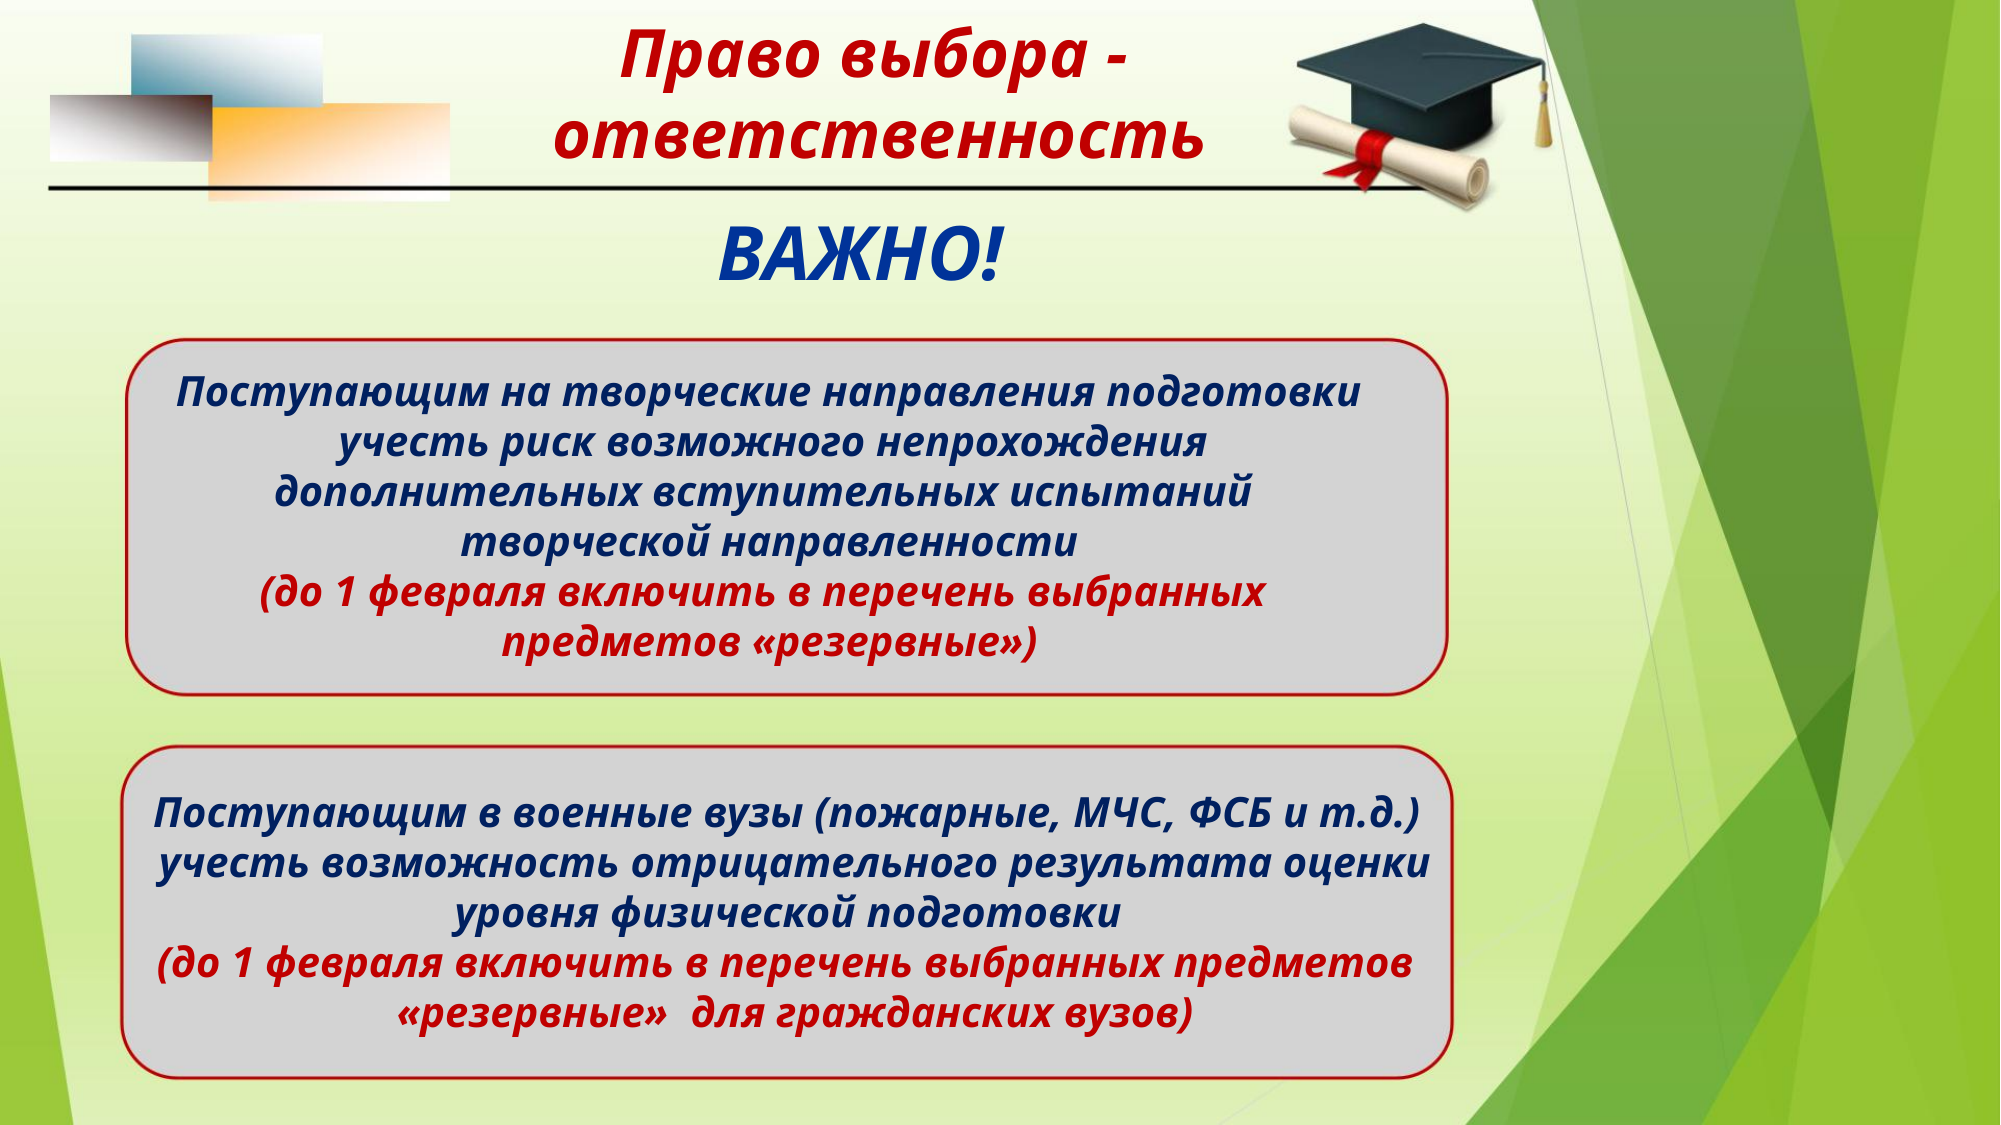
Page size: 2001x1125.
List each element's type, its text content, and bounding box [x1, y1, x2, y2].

text_box Поступающим в военные вузы (пожарные, МЧС, ФСБ и т.д.) учесть возможность отрицательного результата оценки уровня физической подготовки (до 1 февраля включить в перечень выбранных предметов «резервные» для гражданских вузов) [153, 788, 1464, 1036]
text_box [0, 0, 2000, 1125]
text_box ВАЖНО! [717, 211, 1059, 296]
text_box (до 1 февраля включить в перечень выбранных предметов «резервные») [259, 568, 1309, 666]
text_box Право выбора - ответственность [552, 13, 1212, 172]
text_box Поступающим на творческие направления подготовки учесть риск возможного непрохождения дополнительных вступительных испытаний творческой направленности [175, 368, 1393, 566]
